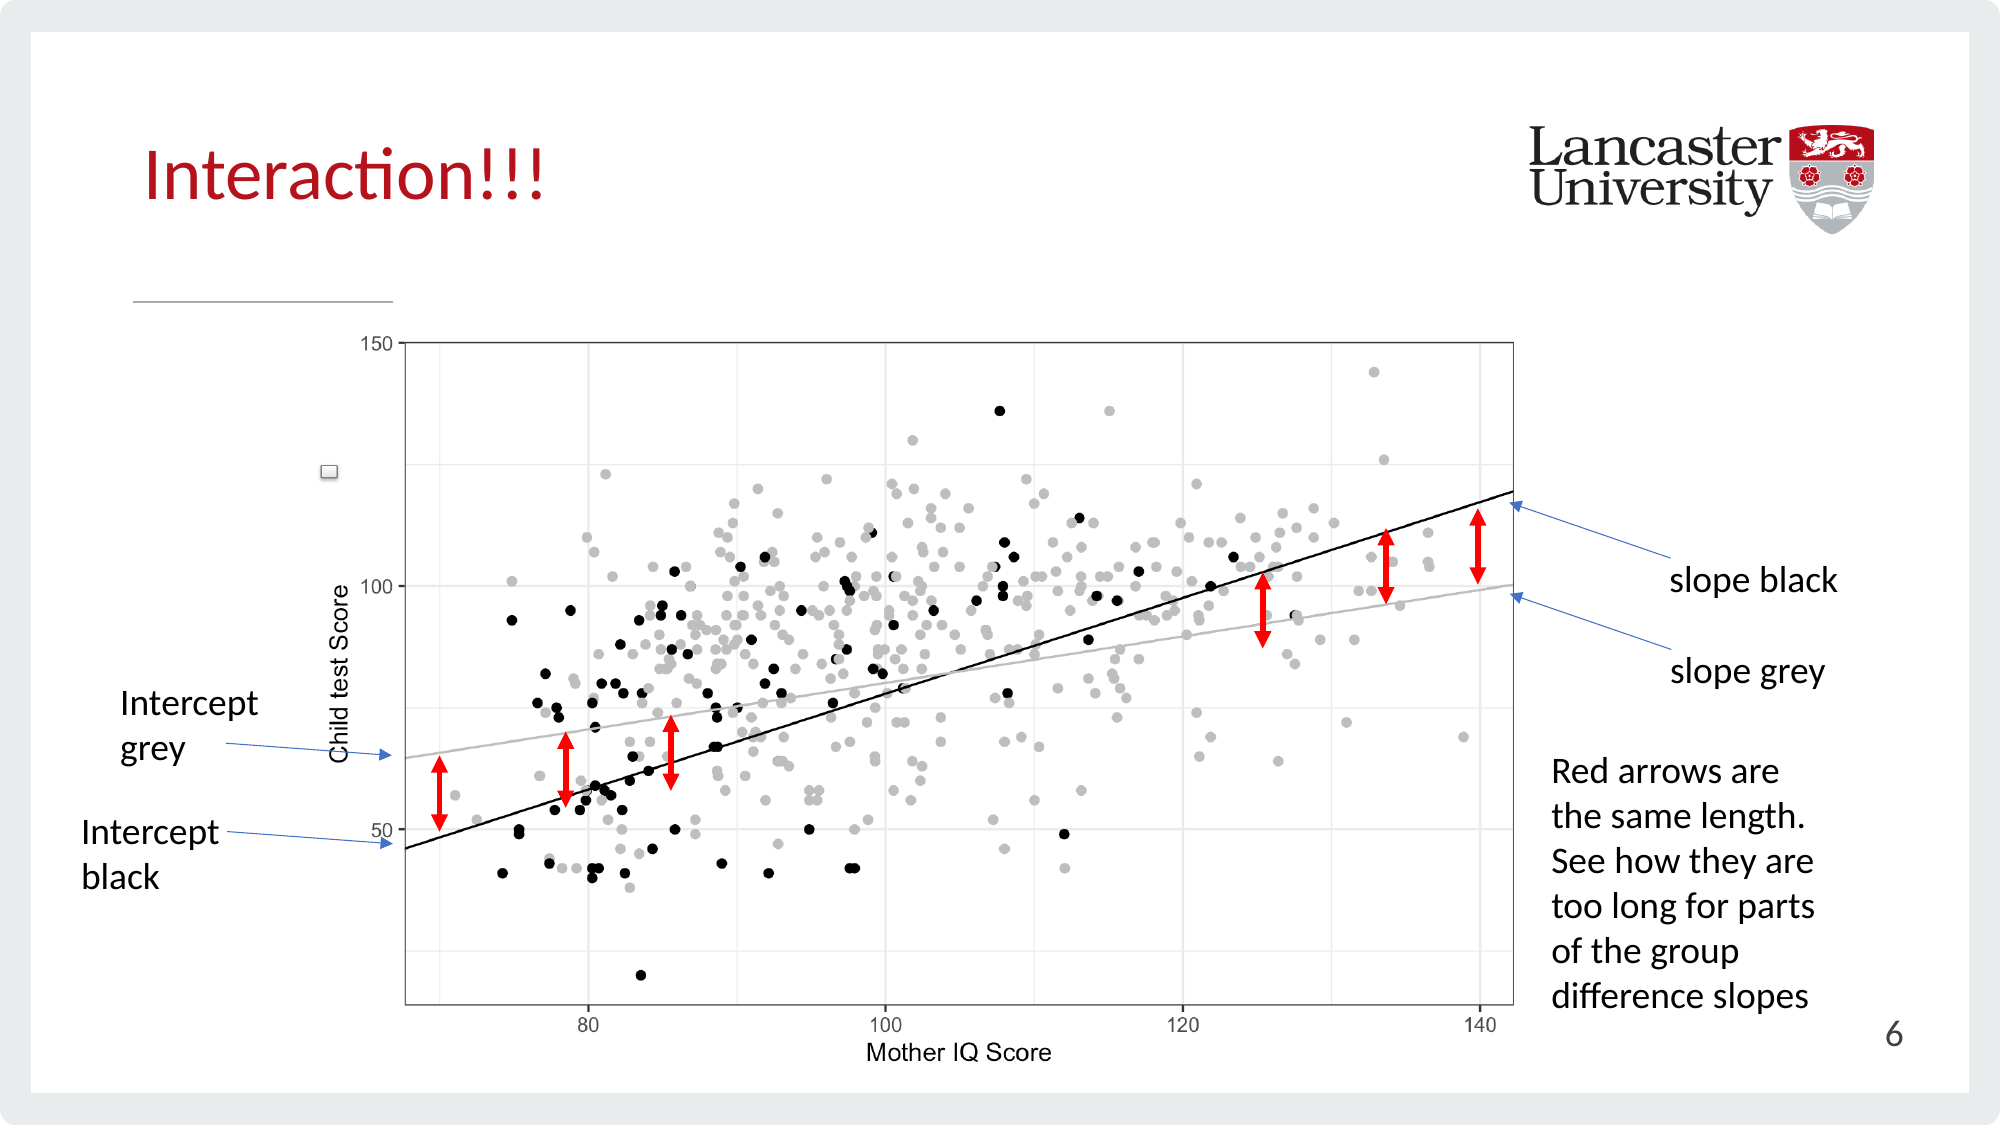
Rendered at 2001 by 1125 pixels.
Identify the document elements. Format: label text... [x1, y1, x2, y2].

title Interaction!!! [128, 78, 1448, 279]
text_box Red arrows are the same length. See how they are too long for parts of the group difference slopes [1554, 906, 1840, 1024]
slide_number 6 [1554, 1001, 1919, 1061]
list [314, 308, 1554, 530]
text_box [66, 530, 1904, 906]
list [314, 906, 1554, 1075]
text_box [439, 508, 1478, 832]
